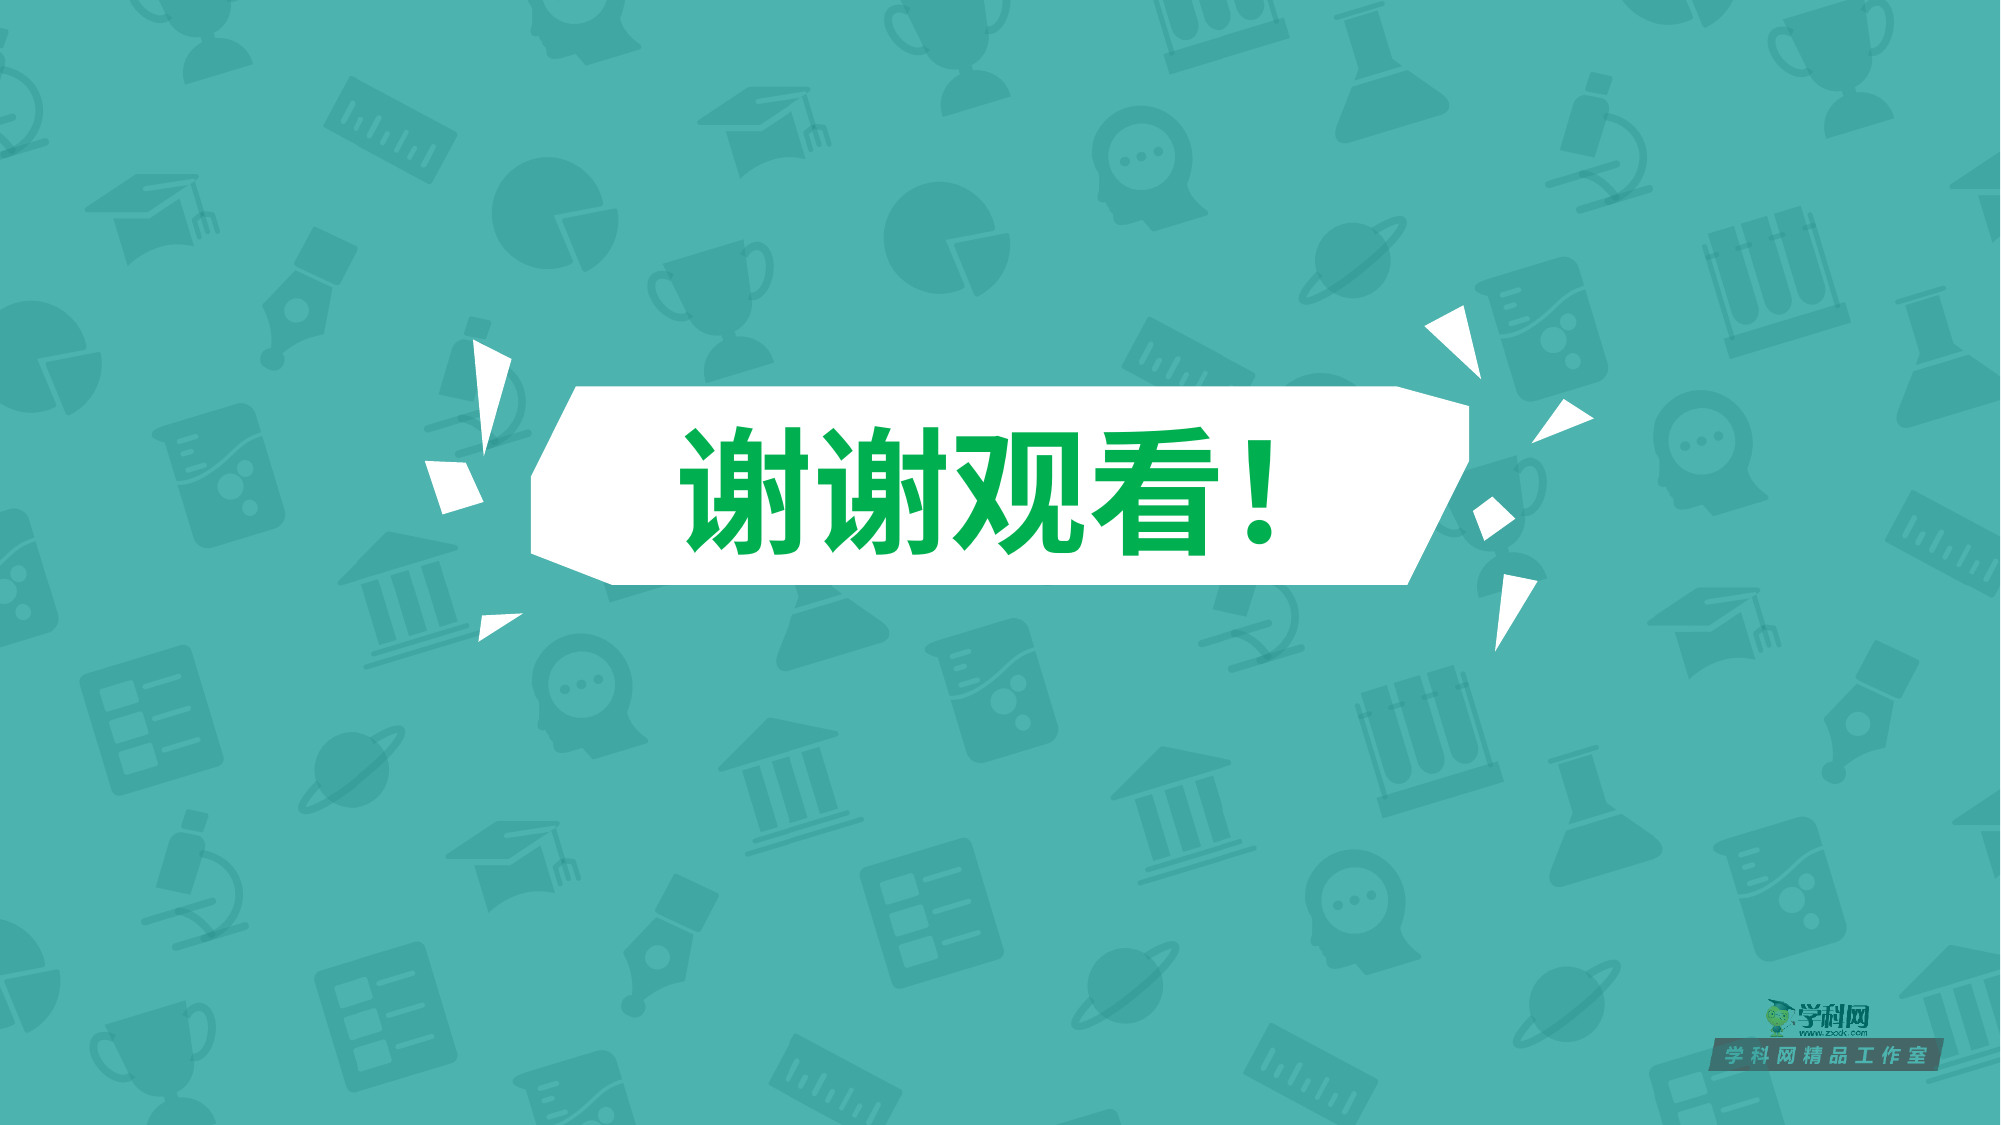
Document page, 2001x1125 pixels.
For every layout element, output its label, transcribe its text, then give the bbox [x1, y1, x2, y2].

text_box [1422, 303, 1484, 382]
text_box [1529, 397, 1597, 446]
text_box [470, 337, 514, 459]
text_box [422, 458, 486, 517]
picture [0, 0, 2001, 1125]
text_box 谢谢观看！ [660, 398, 1382, 579]
text_box [476, 611, 526, 644]
text_box [528, 384, 1472, 587]
text_box [1470, 494, 1518, 543]
text_box [1492, 572, 1540, 654]
